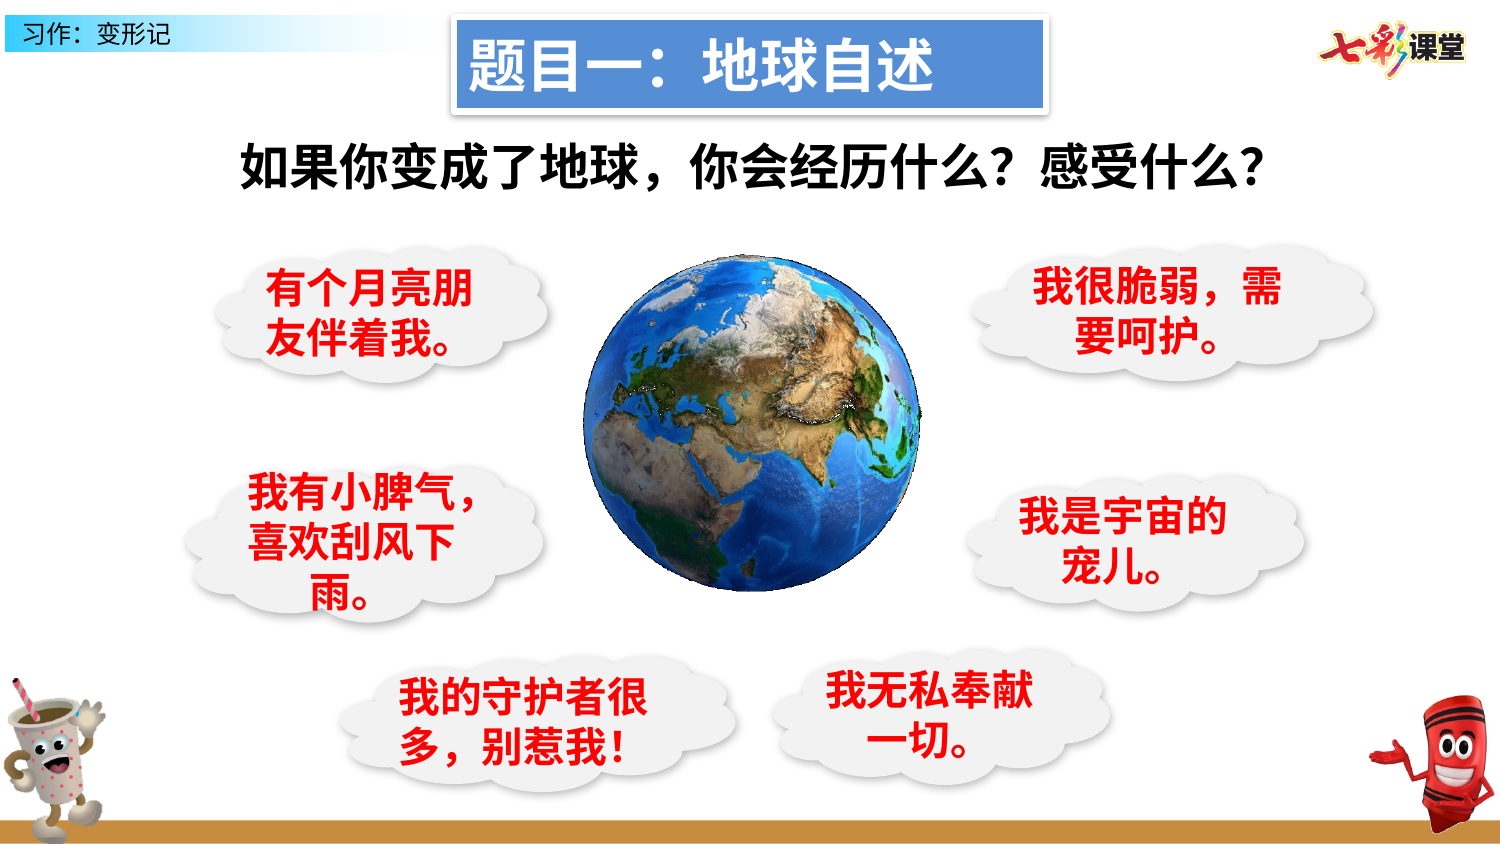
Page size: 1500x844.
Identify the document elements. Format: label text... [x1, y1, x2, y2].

picture [1316, 20, 1468, 80]
picture [1364, 678, 1500, 844]
picture [549, 221, 951, 623]
text_box 我很脆弱，需要呵护。 [969, 243, 1375, 384]
text_box 如果你变成了地球，你会经历什么？感受什么？ [224, 128, 1276, 204]
text_box 我无私奉献一切。 [770, 647, 1113, 788]
text_box 我是宇宙的宠儿。 [964, 473, 1307, 614]
text_box 我的守护者很多，别惹我！ [337, 654, 738, 795]
picture [0, 678, 143, 844]
text_box 我有小脾气， 喜欢刮风下雨。 [183, 465, 544, 625]
text_box 有个月亮朋友伴着我。 [213, 245, 544, 386]
text_box 题目一：地球自述 [451, 14, 1049, 115]
